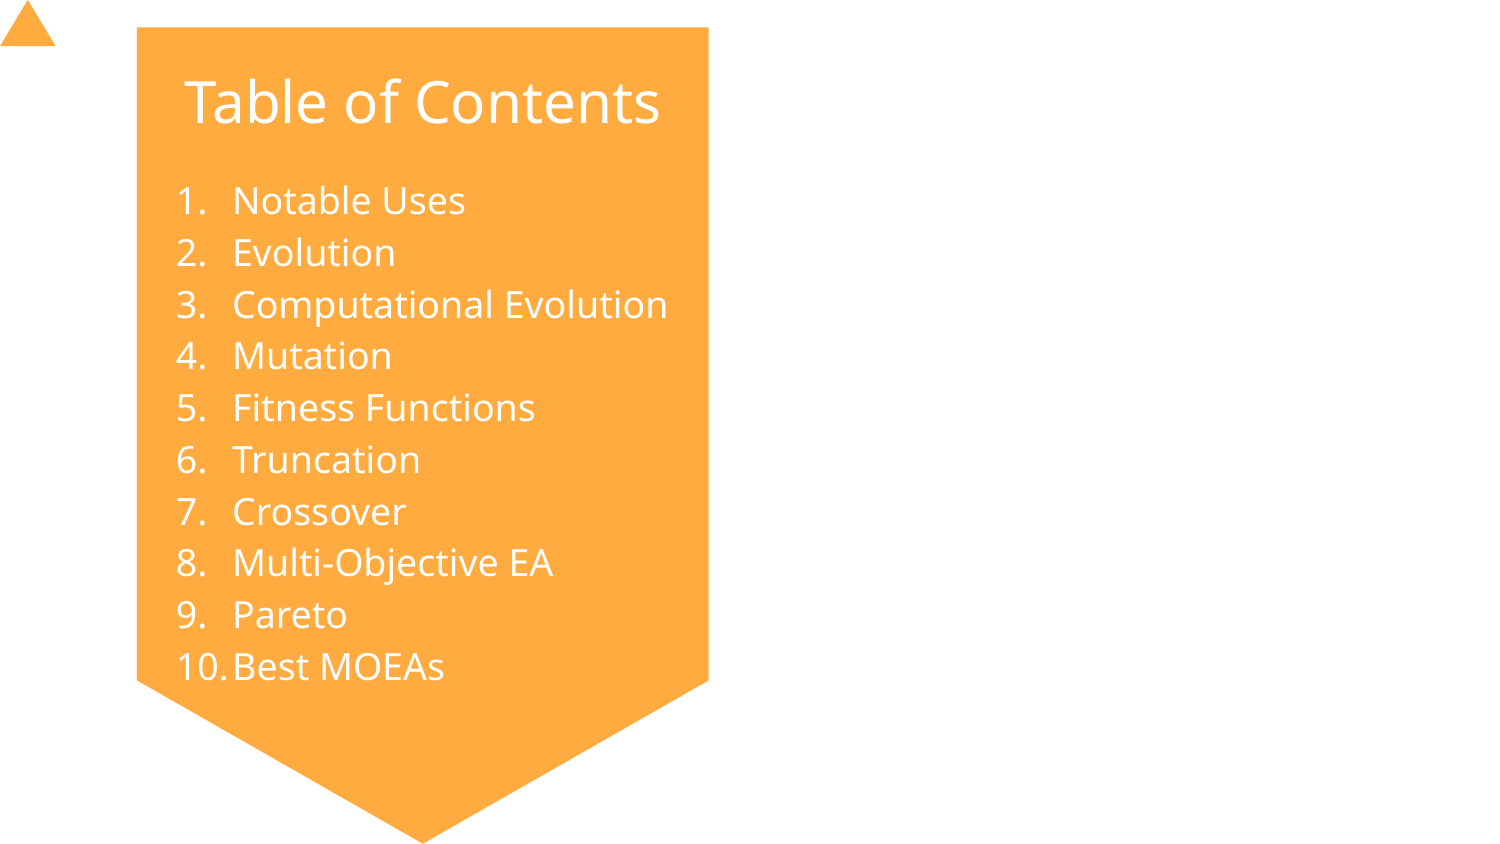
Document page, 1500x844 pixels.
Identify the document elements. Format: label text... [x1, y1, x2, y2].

text_box [0, 0, 56, 47]
title Table of Contents [107, 50, 739, 145]
text_box [136, 27, 709, 50]
text_box [136, 145, 709, 684]
list Notable Uses Evolution Computational Evolution Mutation Fitness Functions Truncation Crossover Multi-Objective EA Pareto Best MOEAs [142, 155, 856, 716]
text_box [199, 716, 647, 844]
